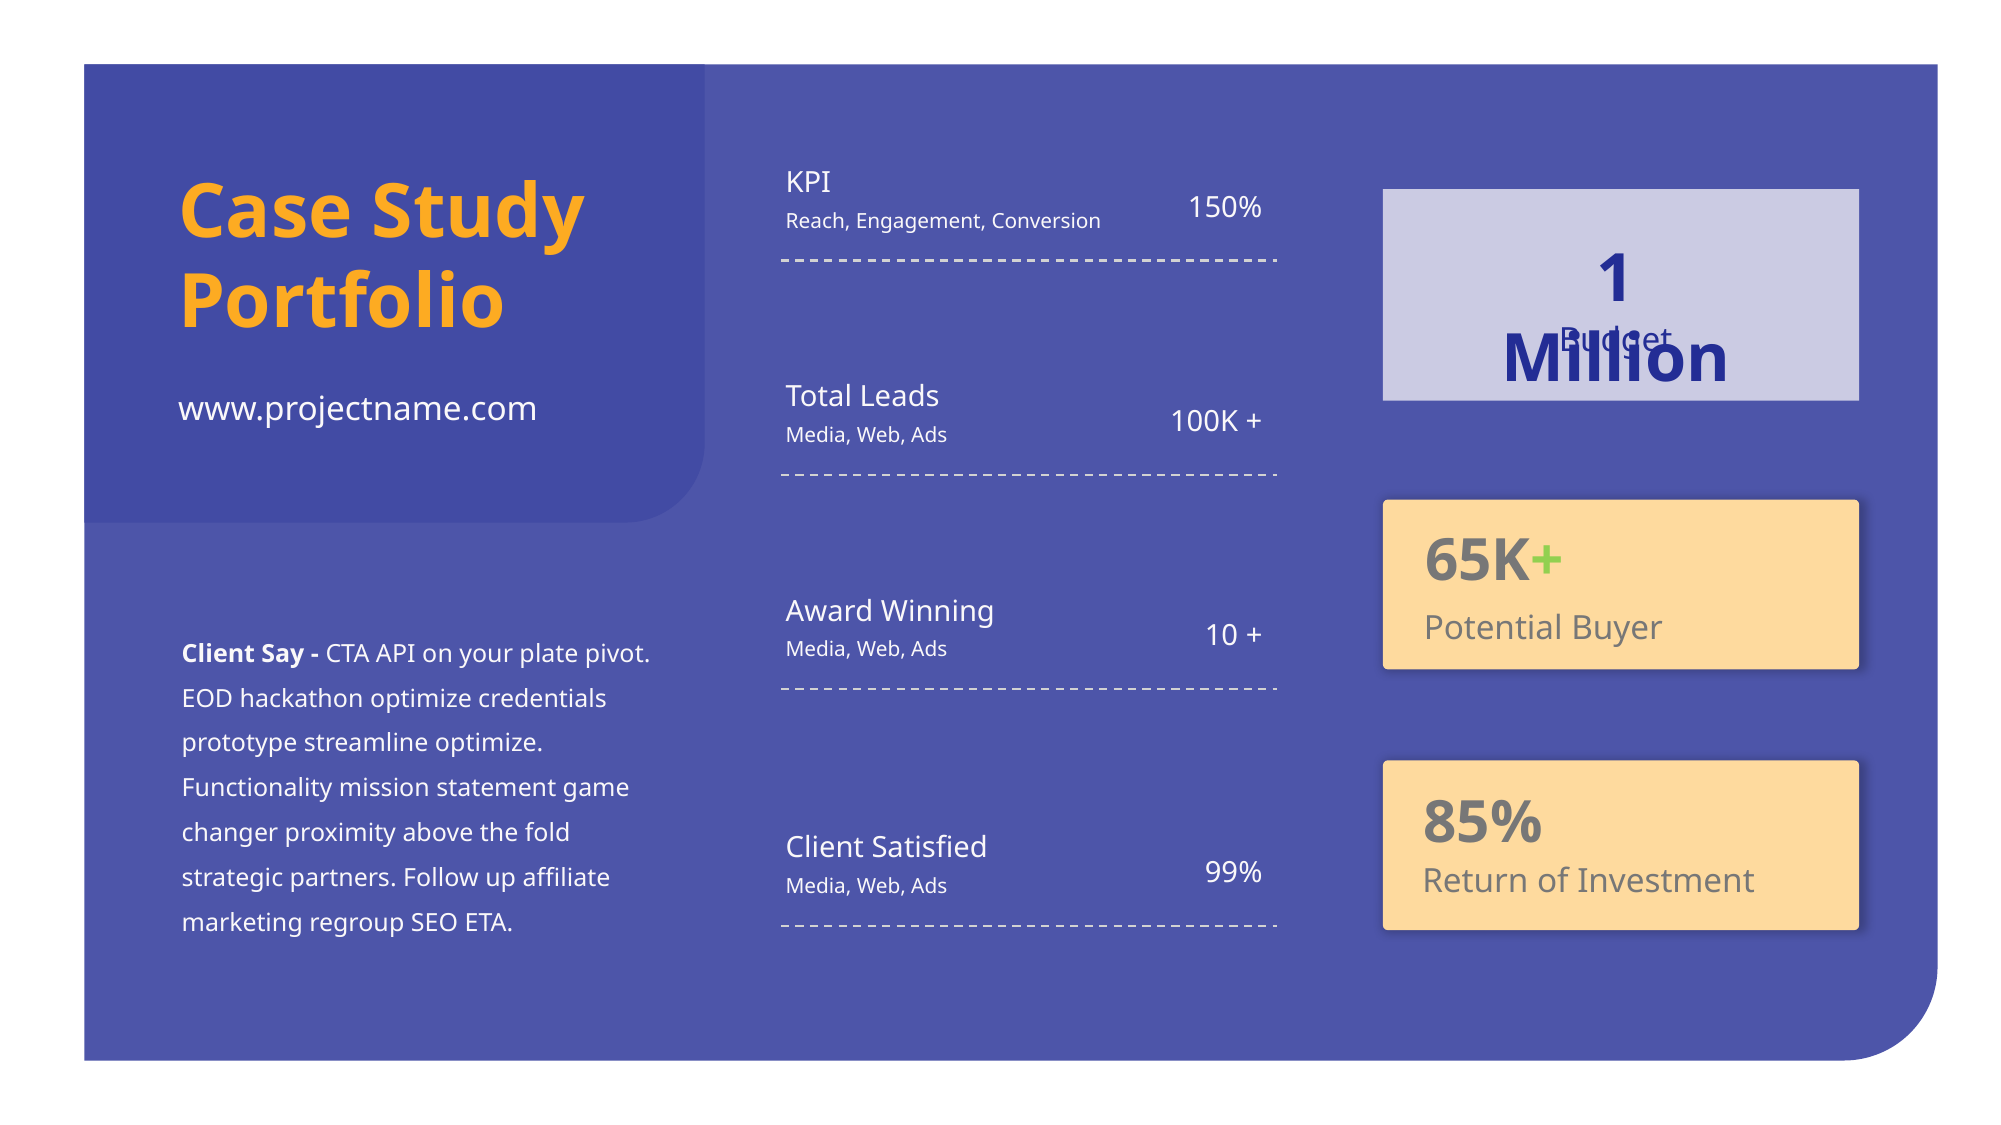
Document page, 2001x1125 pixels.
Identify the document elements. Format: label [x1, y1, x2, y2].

text_box [1382, 499, 1860, 670]
text_box [1382, 760, 1860, 931]
text_box [84, 64, 1938, 1061]
text_box [1432, 227, 1800, 367]
